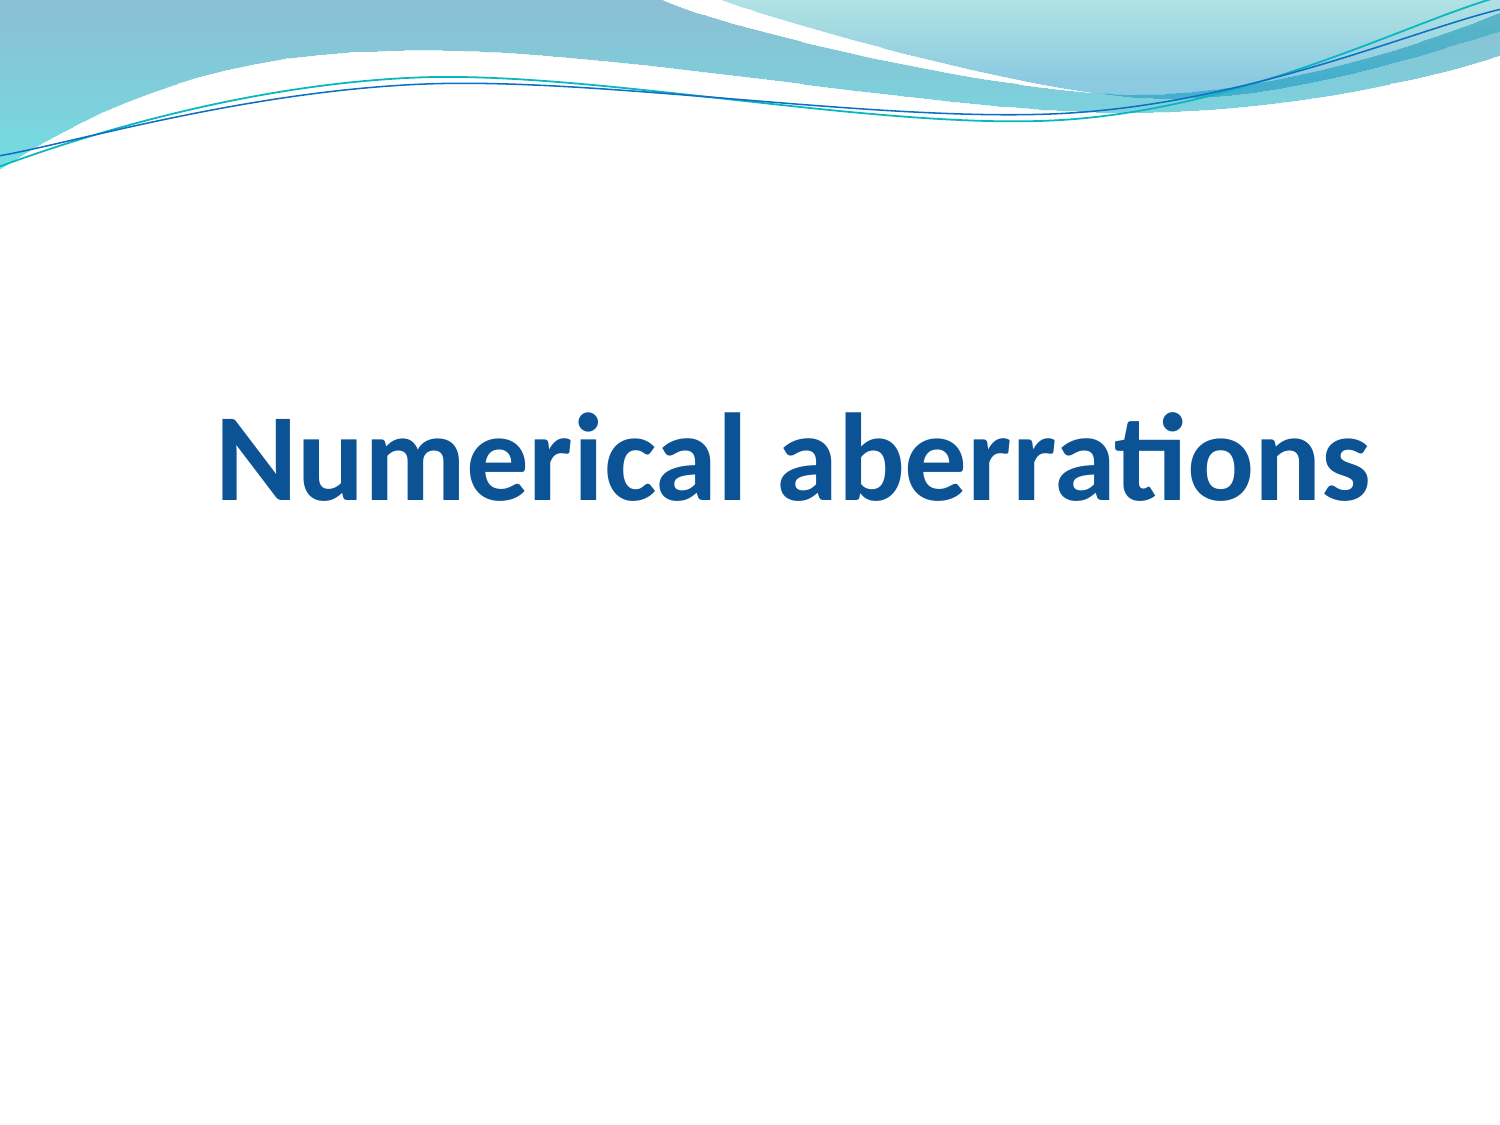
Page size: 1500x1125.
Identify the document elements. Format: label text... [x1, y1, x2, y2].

title Numerical aberrations [87, 224, 1376, 525]
